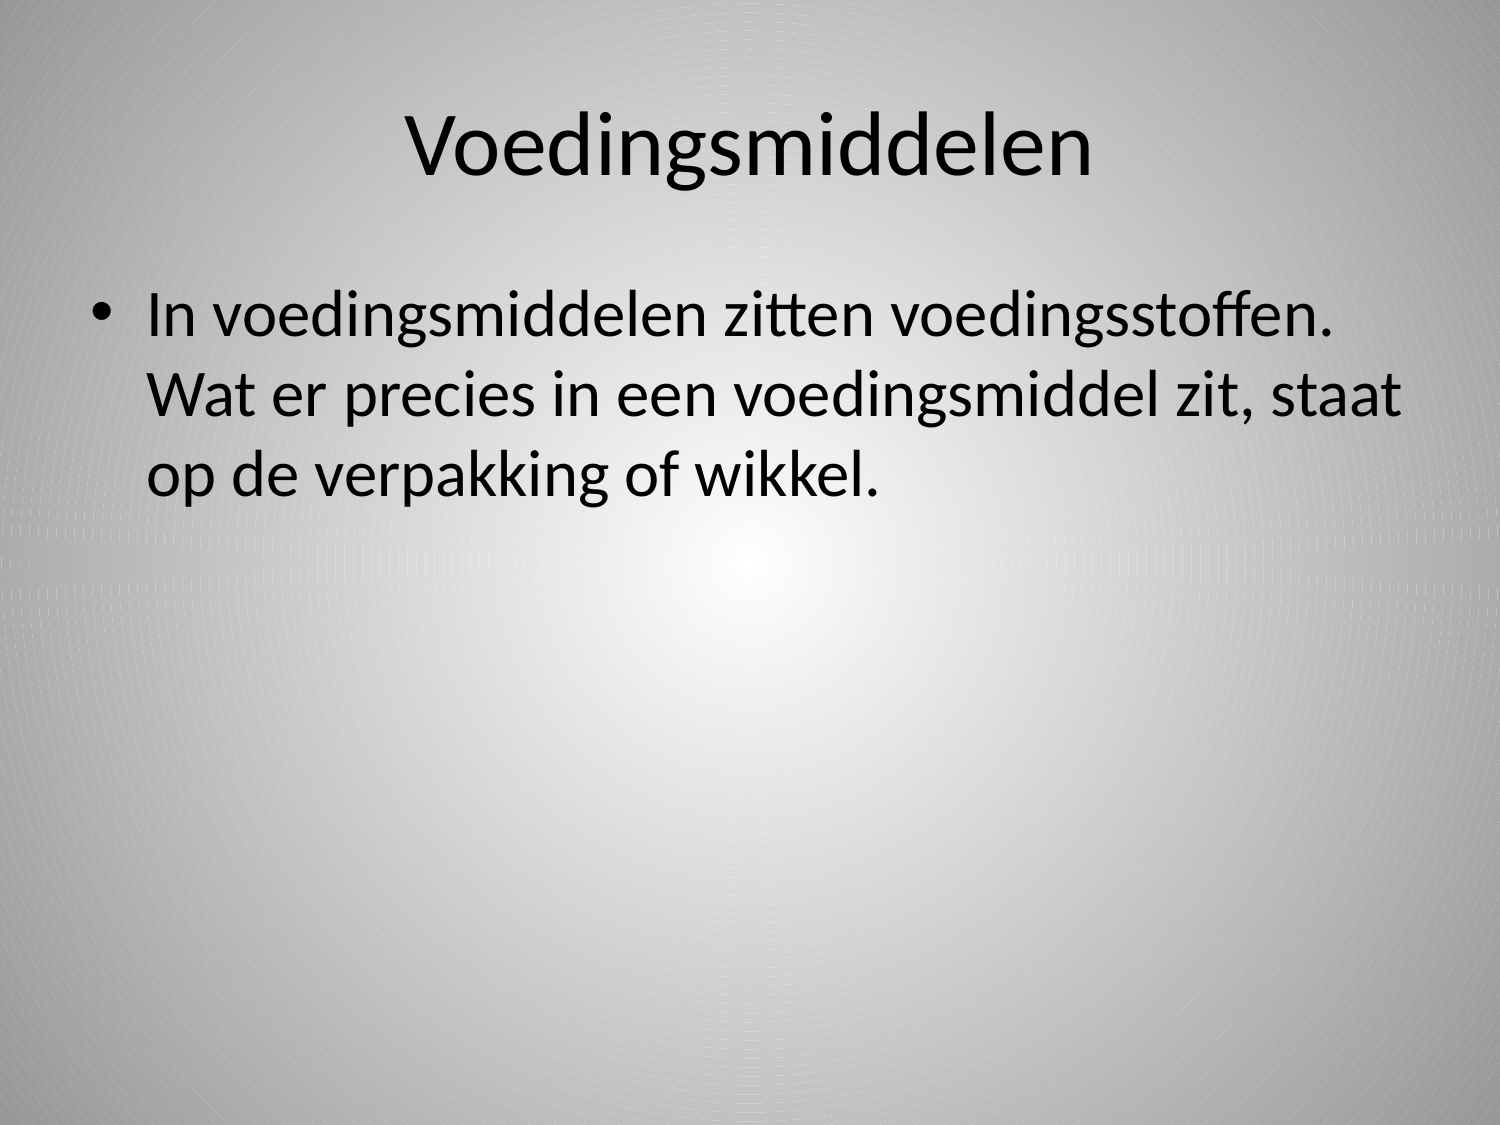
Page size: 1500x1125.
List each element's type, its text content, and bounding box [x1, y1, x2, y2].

list In voedingsmiddelen zitten voedingsstoffen. Wat er precies in een voedingsmiddel zit, staat op de verpakking of wikkel. [75, 262, 1425, 1005]
title Voedingsmiddelen [75, 45, 1425, 233]
